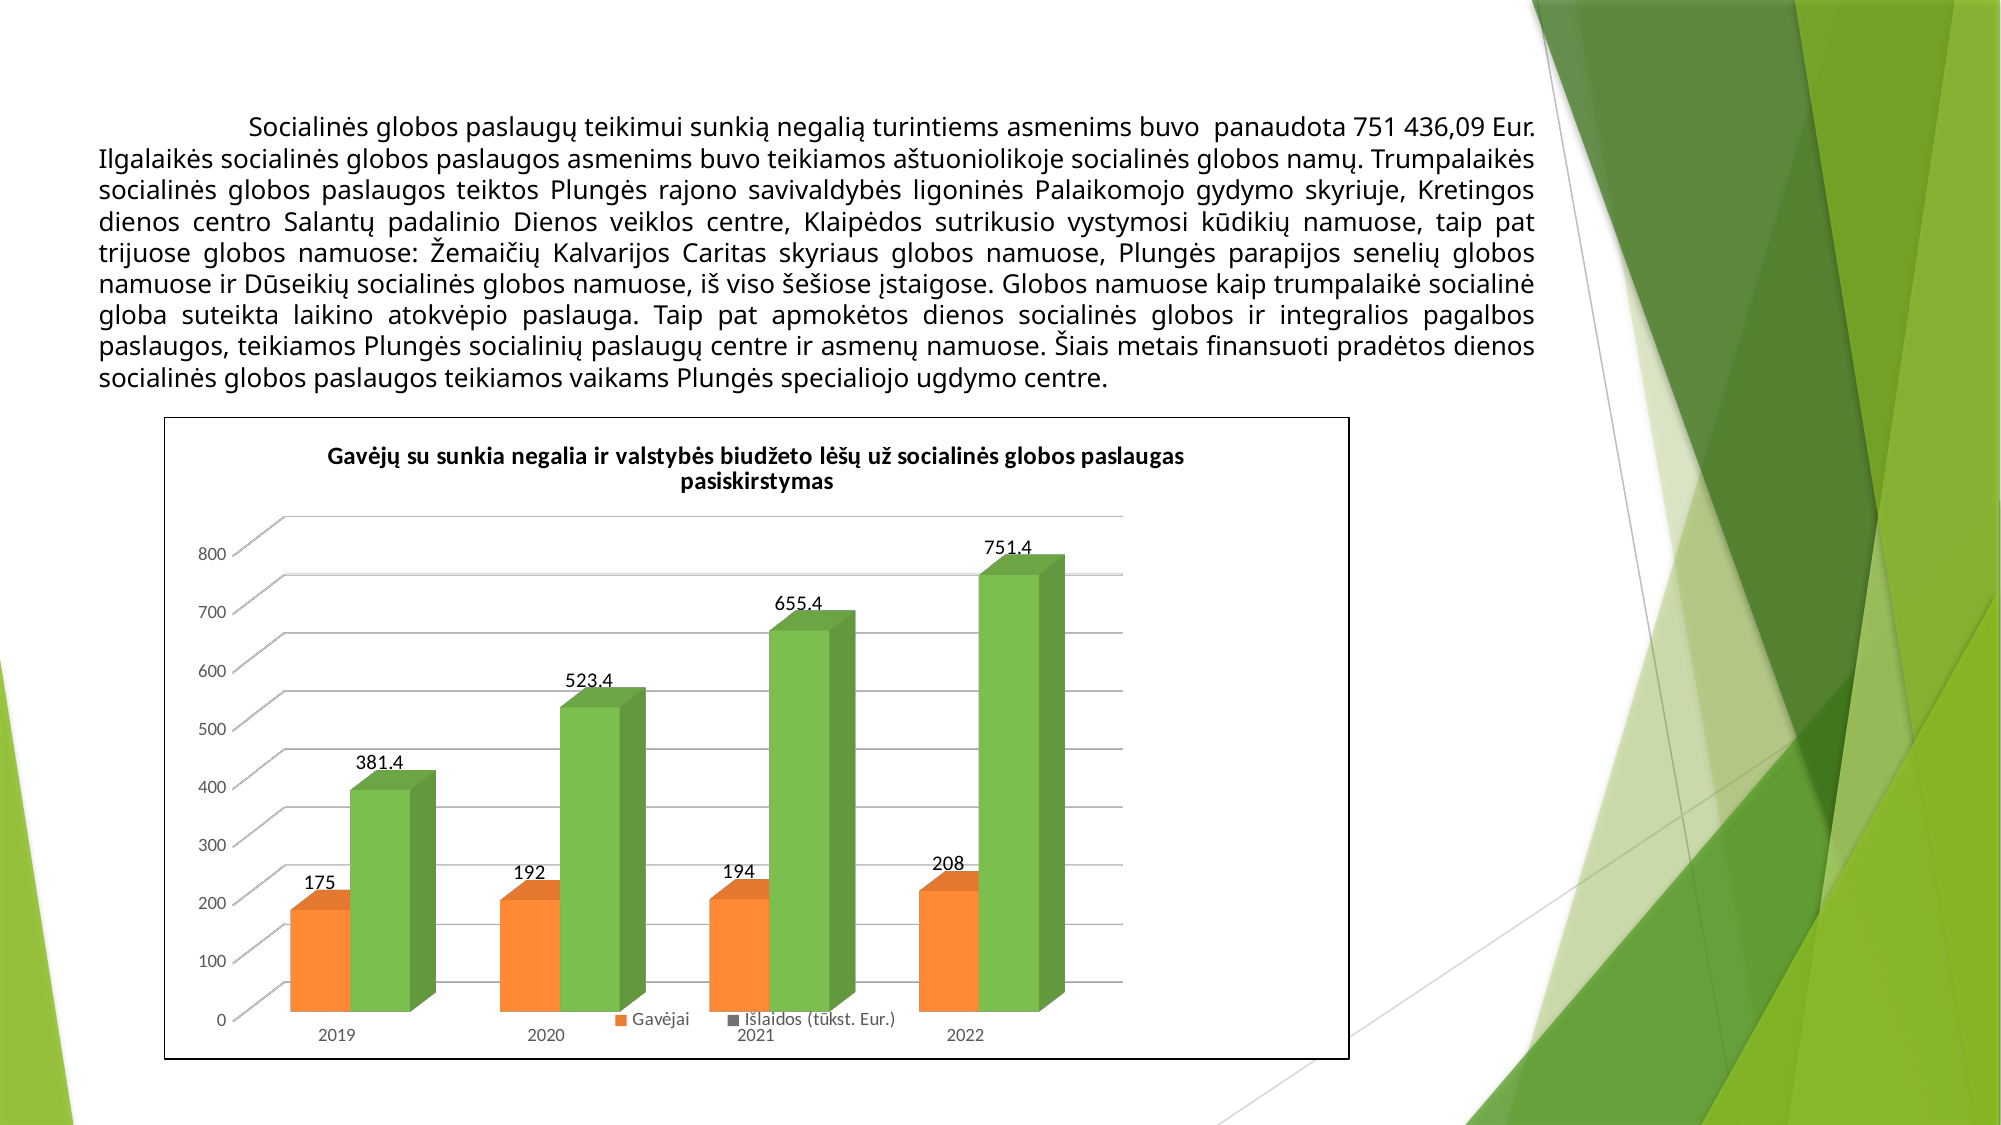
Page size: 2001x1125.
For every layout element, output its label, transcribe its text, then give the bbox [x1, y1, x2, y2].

title Socialinės globos paslaugų teikimui sunkią negalią turintiems asmenims buvo panaudota 751 436,09 Eur. Ilgalaikės socialinės globos paslaugos asmenims buvo teikiamos aštuoniolikoje socialinės globos namų. Trumpalaikės socialinės globos paslaugos teiktos Plungės rajono savivaldybės ligoninės Palaikomojo gydymo skyriuje, Kretingos dienos centro Salantų padalinio Dienos veiklos centre, Klaipėdos sutrikusio vystymosi kūdikių namuose, taip pat trijuose globos namuose: Žemaičių Kalvarijos Caritas skyriaus globos namuose, Plungės parapijos senelių globos namuose ir Dūseikių socialinės globos namuose, iš viso šešiose įstaigose. Globos namuose kaip trumpalaikė socialinė globa suteikta laikino atokvėpio paslauga. Taip pat apmokėtos dienos socialinės globos ir integralios pagalbos paslaugos, teikiamos Plungės socialinių paslaugų centre ir asmenų namuose. Šiais metais finansuoti pradėtos dienos socialinės globos paslaugos teikiamos vaikams Plungės specialiojo ugdymo centre. [83, 99, 1552, 317]
chart [163, 416, 1351, 1061]
